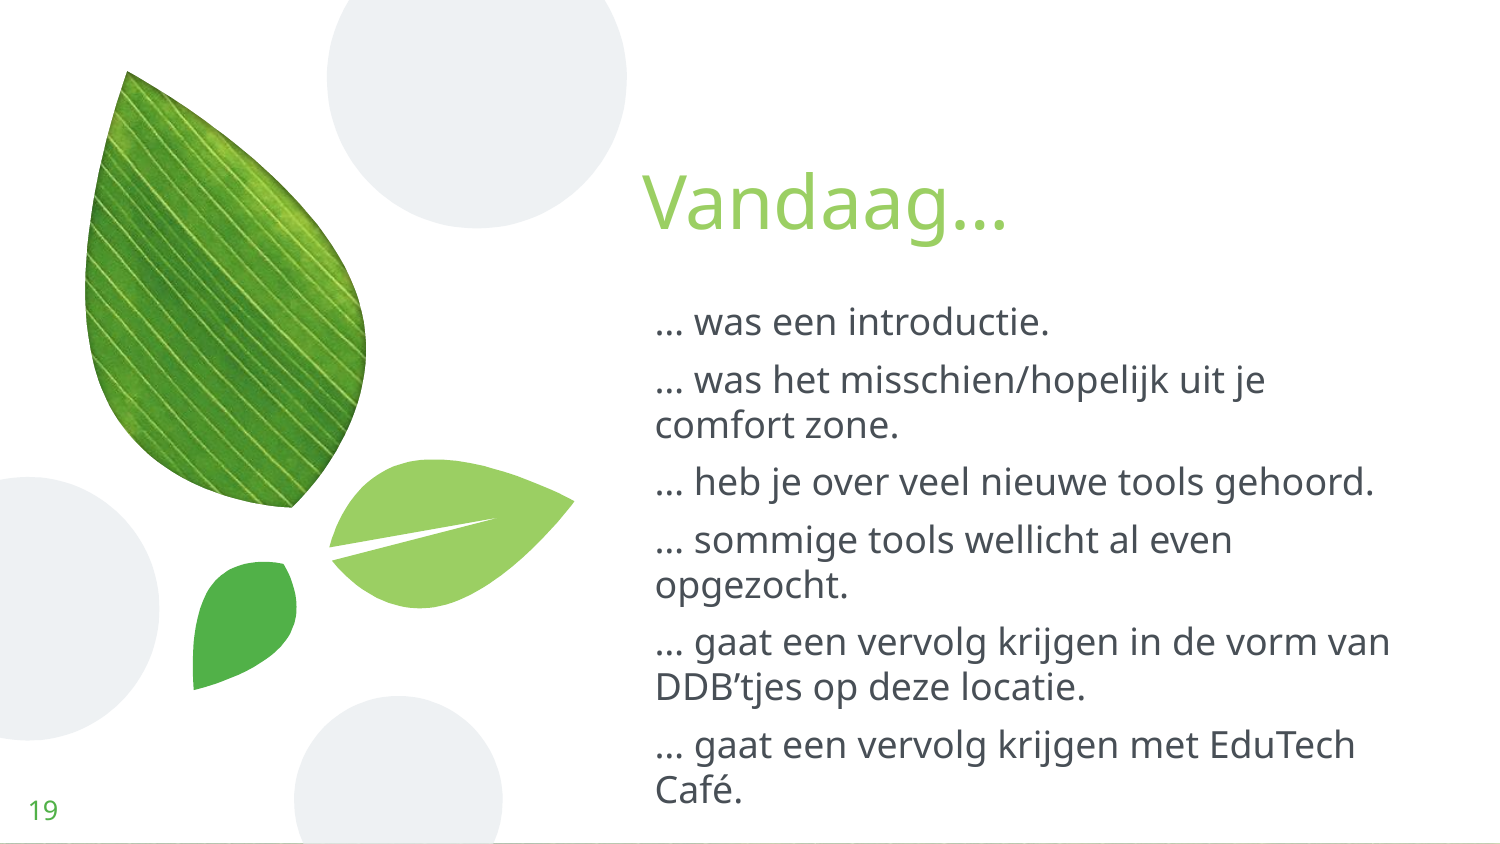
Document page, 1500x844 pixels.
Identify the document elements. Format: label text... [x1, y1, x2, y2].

picture [86, 72, 366, 507]
title Vandaag… [626, 146, 1425, 260]
slide_number 19 [12, 779, 103, 844]
list … was een introductie. … was het misschien/hopelijk uit je comfort zone. … heb je over veel nieuwe tools gehoord. … sommige tools wellicht al even opgezocht. … gaat een vervolg krijgen in de vorm van DDB’tjes op deze locatie. … gaat een vervolg krijgen met EduTech Café. [626, 283, 1425, 780]
